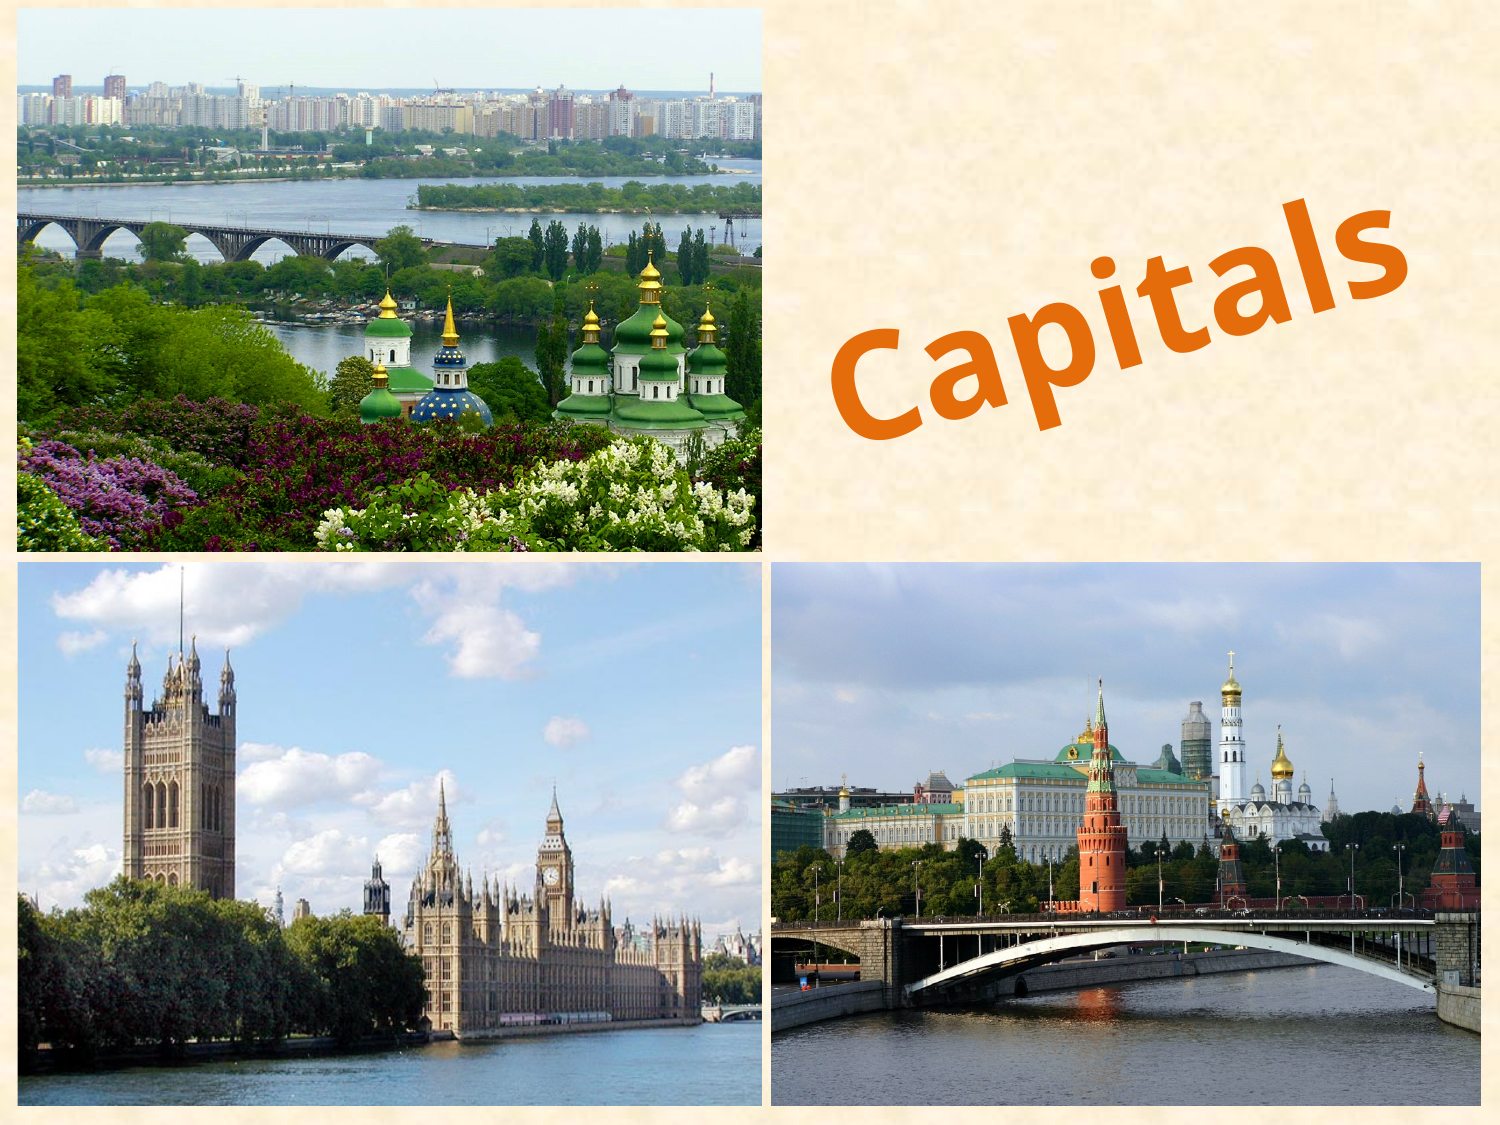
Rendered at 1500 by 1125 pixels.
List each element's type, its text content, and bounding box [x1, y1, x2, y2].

text_box Capitals [768, 109, 1500, 505]
picture [0, 0, 1500, 1125]
